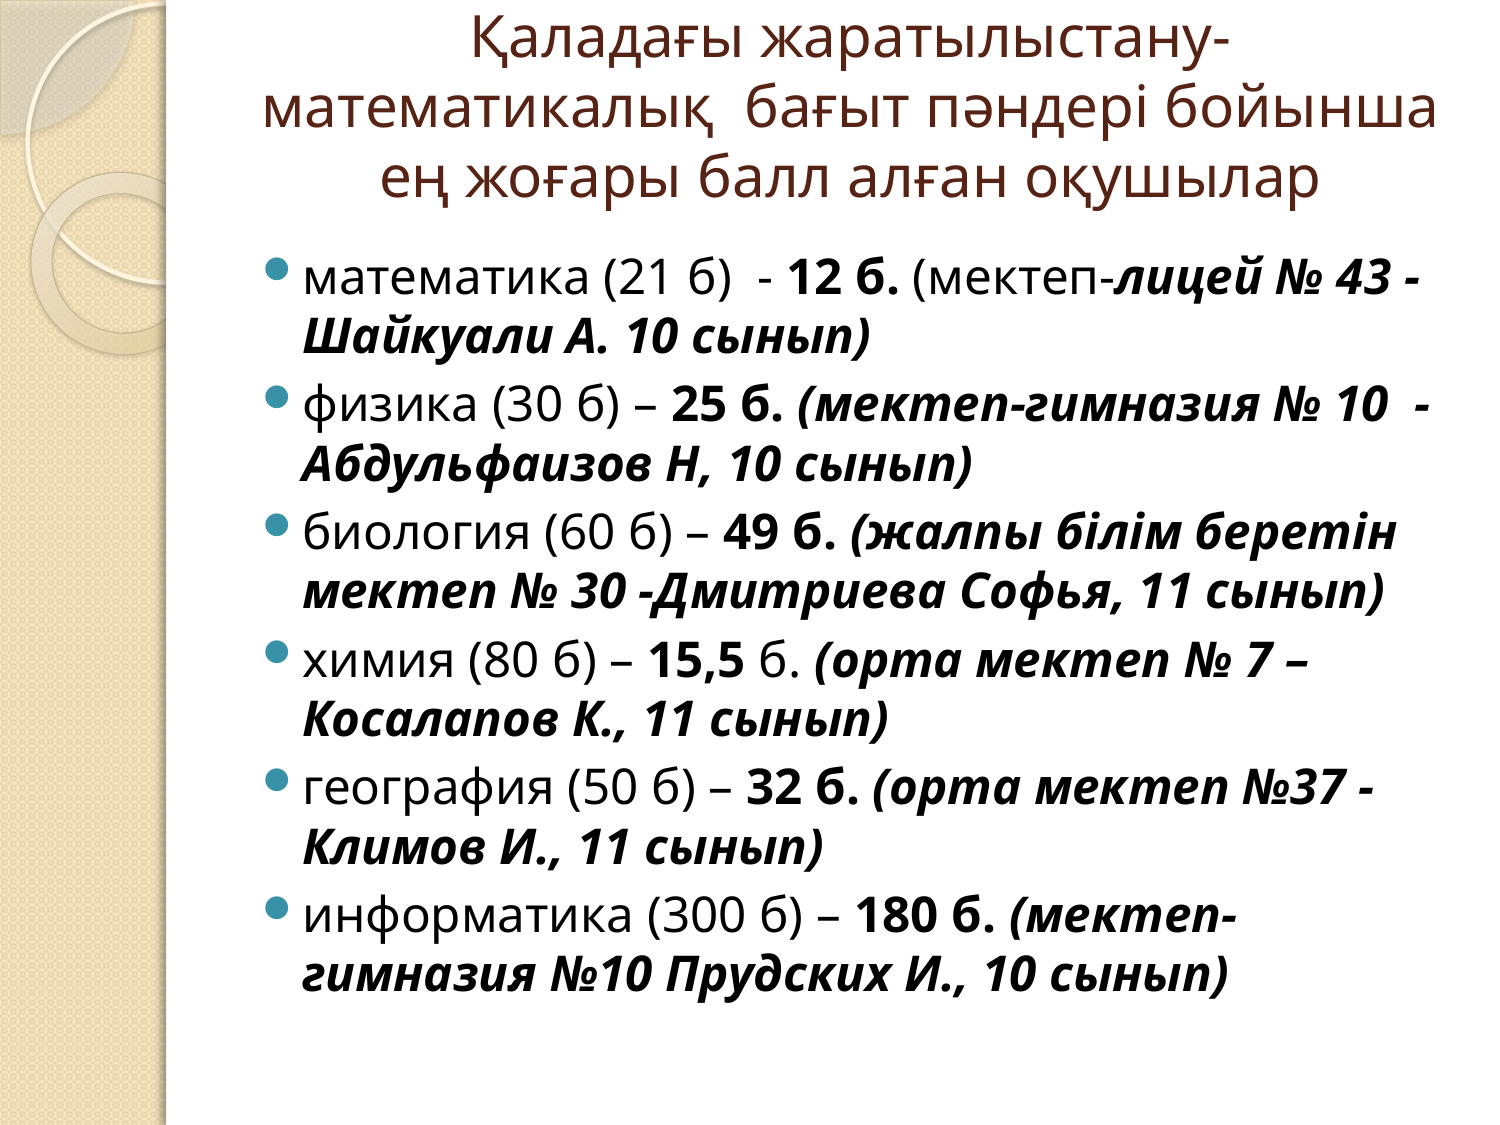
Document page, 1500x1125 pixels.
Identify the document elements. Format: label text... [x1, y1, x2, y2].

list математика (21 б) - 12 б. (мектеп-лицей № 43 - Шайкуали А. 10 сынып) физика (30 б) – 25 б. (мектеп-гимназия № 10 - Абдульфаизов Н, 10 сынып) биология (60 б) – 49 б. (жалпы білім беретін мектеп № 30 -Дмитриева Софья, 11 сынып) химия (80 б) – 15,5 б. (орта мектеп № 7 – Косалапов К., 11 сынып) география (50 б) – 32 б. (орта мектеп №37 - Климов И., 11 сынып) информатика (300 б) – 180 б. (мектеп-гимназия №10 Прудских И., 10 сынып) [235, 237, 1466, 1025]
title Қаладағы жаратылыстану-математикалық бағыт пәндері бойынша ең жоғары балл алған оқушылар [235, 45, 1466, 233]
